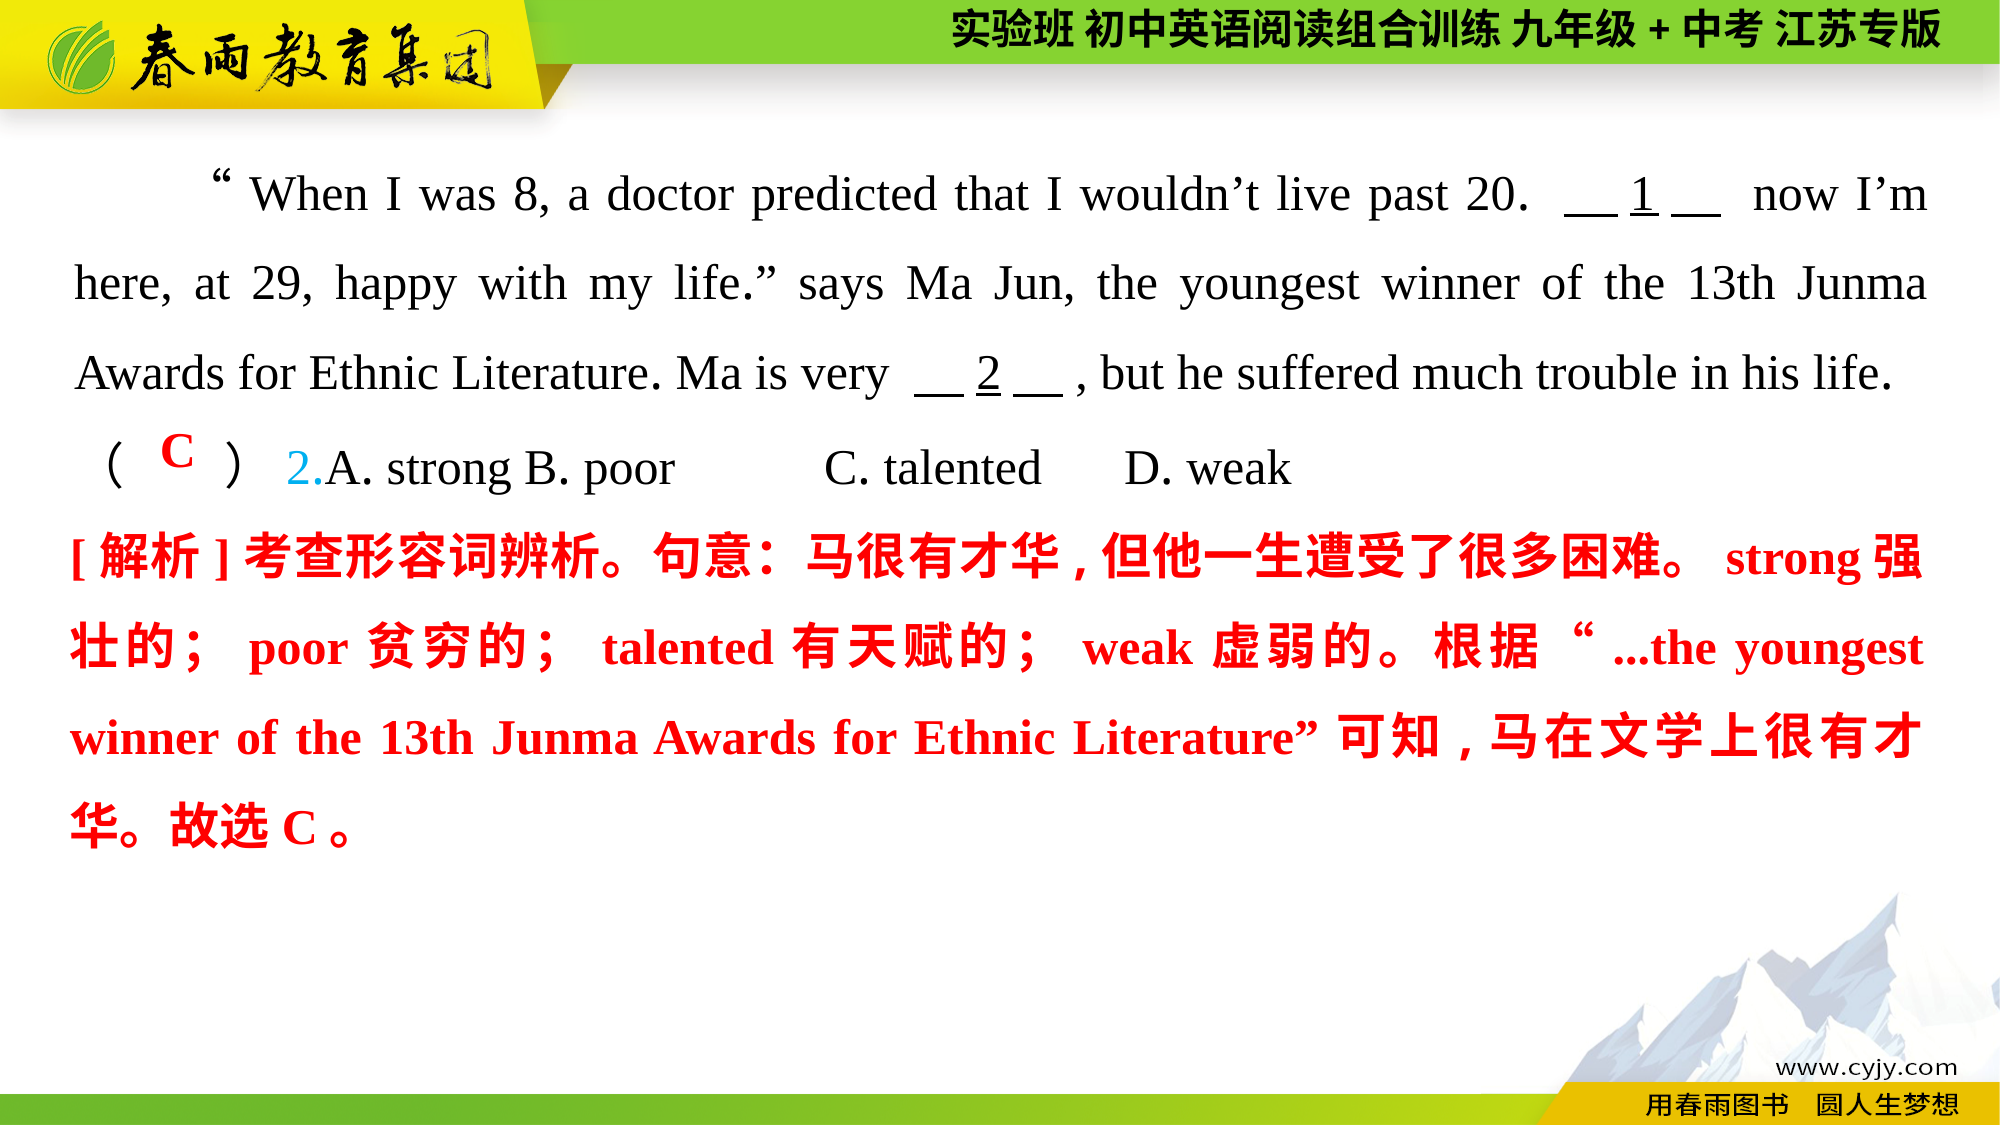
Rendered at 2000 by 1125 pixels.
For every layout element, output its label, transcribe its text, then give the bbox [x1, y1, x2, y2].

text_box [解析]考查形容词辨析。句意：马很有才华,但他一生遭受了很多困难。strong强壮的；poor贫穷的；talented有天赋的；weak虚弱的。根据“...the youngest winner of the 13th Junma Awards for Ethnic Literature”可知,马在文学上很有才华。故选C。 [54, 486, 1939, 862]
text_box C [145, 410, 212, 486]
text_box （ ）2.A. strong B. poor C. talented D. weak [59, 397, 1944, 502]
list “When I was 8, a doctor predicted that I wouldn’t live past 20. 1 now I’m here, at 29, happy with my life.” says Ma Jun, the youngest winner of the 13th Junma Awards for Ethnic Literature. Ma is very 2 , but he suffered much trouble in his life. [59, 122, 1944, 397]
picture [0, 0, 2000, 1125]
